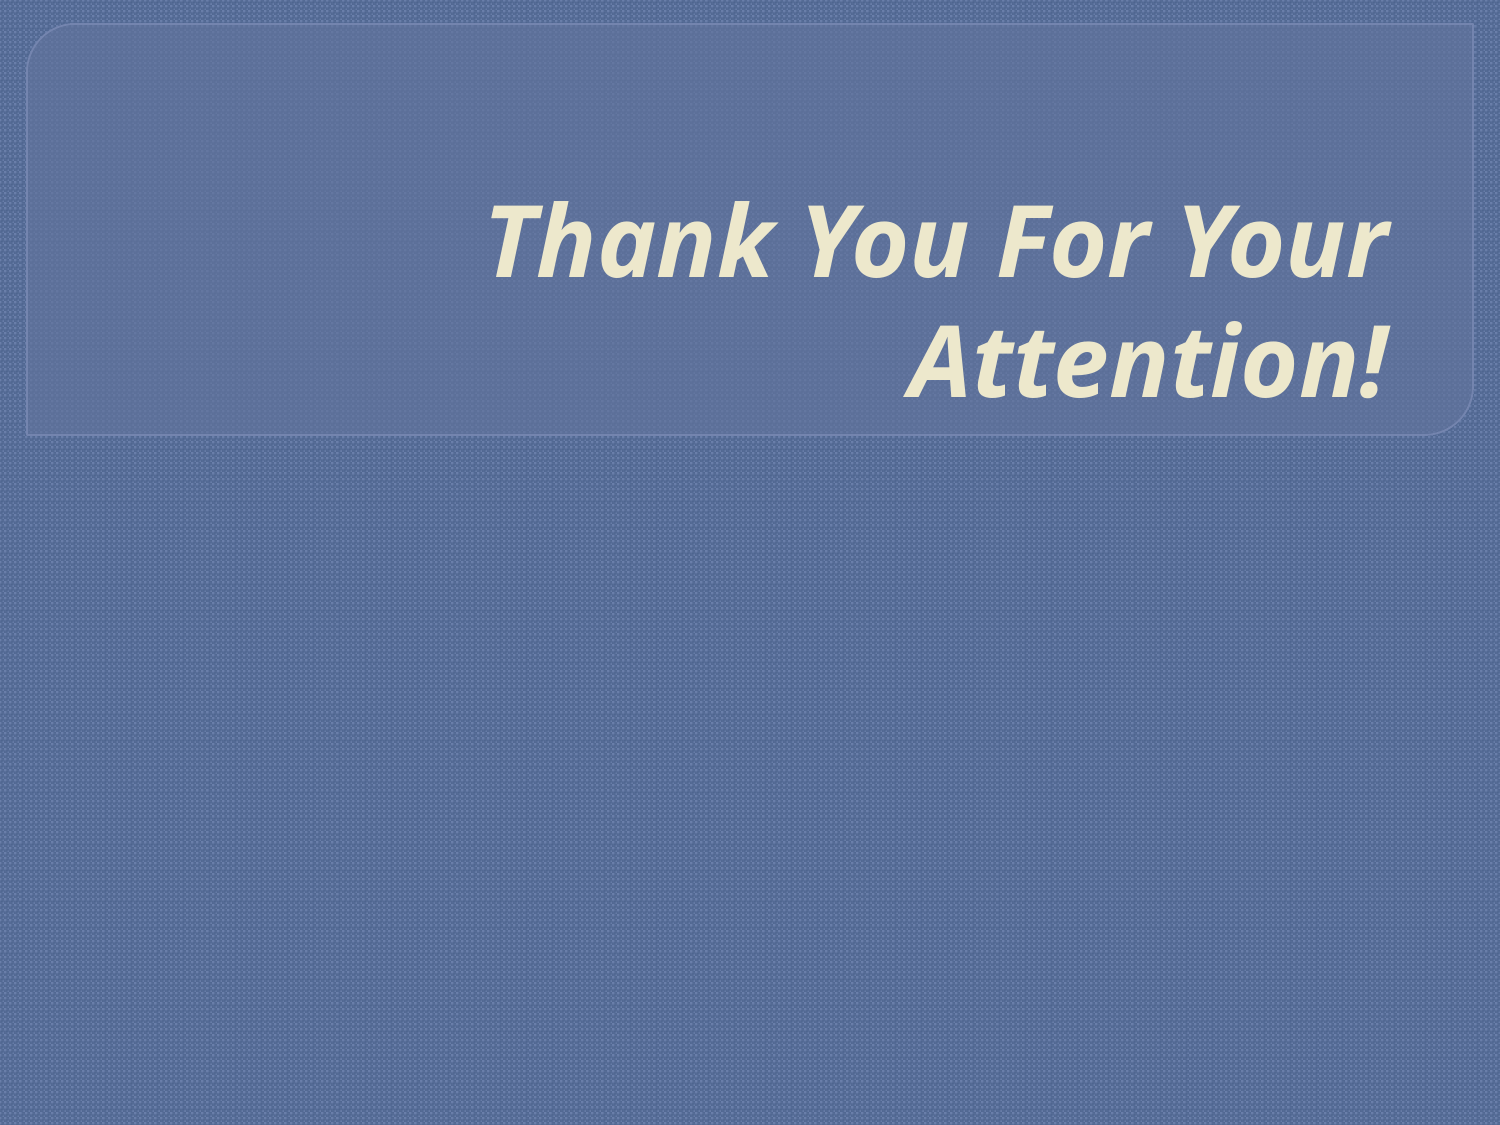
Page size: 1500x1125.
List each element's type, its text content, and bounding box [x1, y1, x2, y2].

title Thank You For Your Attention! [76, 62, 1427, 425]
